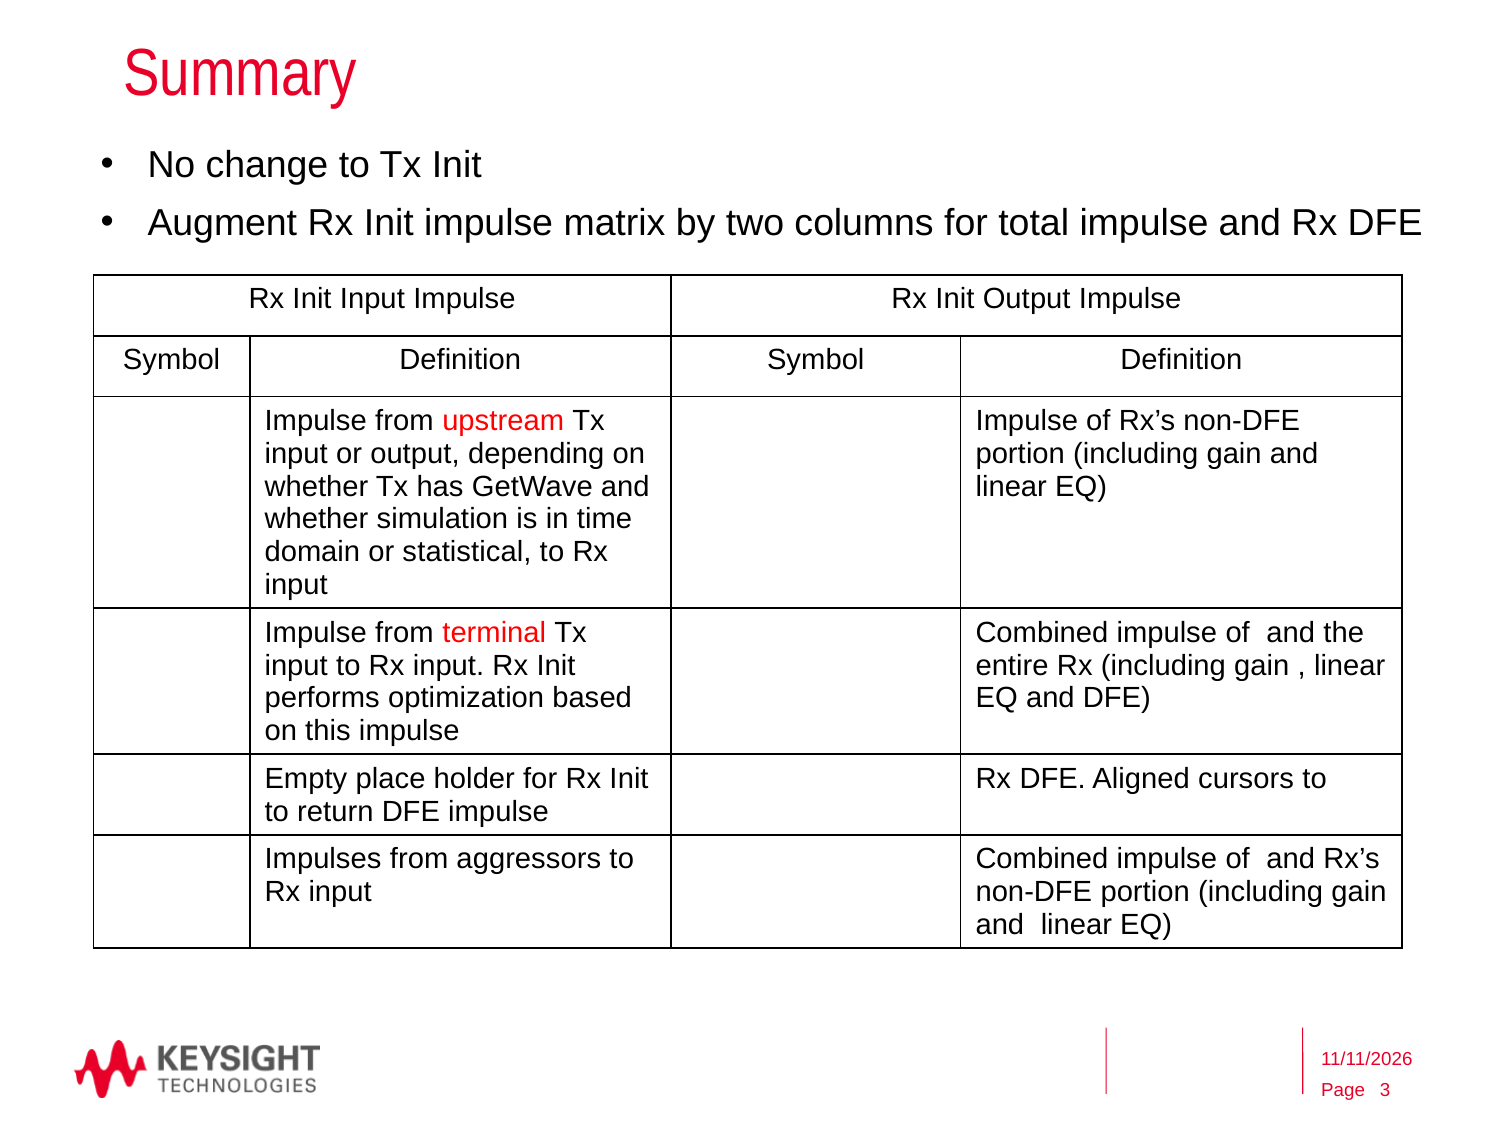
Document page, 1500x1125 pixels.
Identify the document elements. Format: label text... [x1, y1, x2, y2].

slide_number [1321, 1009, 1500, 1069]
text_box No change to Tx Init Augment Rx Init impulse matrix by two columns for total impulse and Rx DFE [100, 132, 1439, 250]
title Summary [123, 24, 1304, 110]
slide_number 3 [1379, 1069, 1425, 1100]
picture [73, 1040, 320, 1098]
